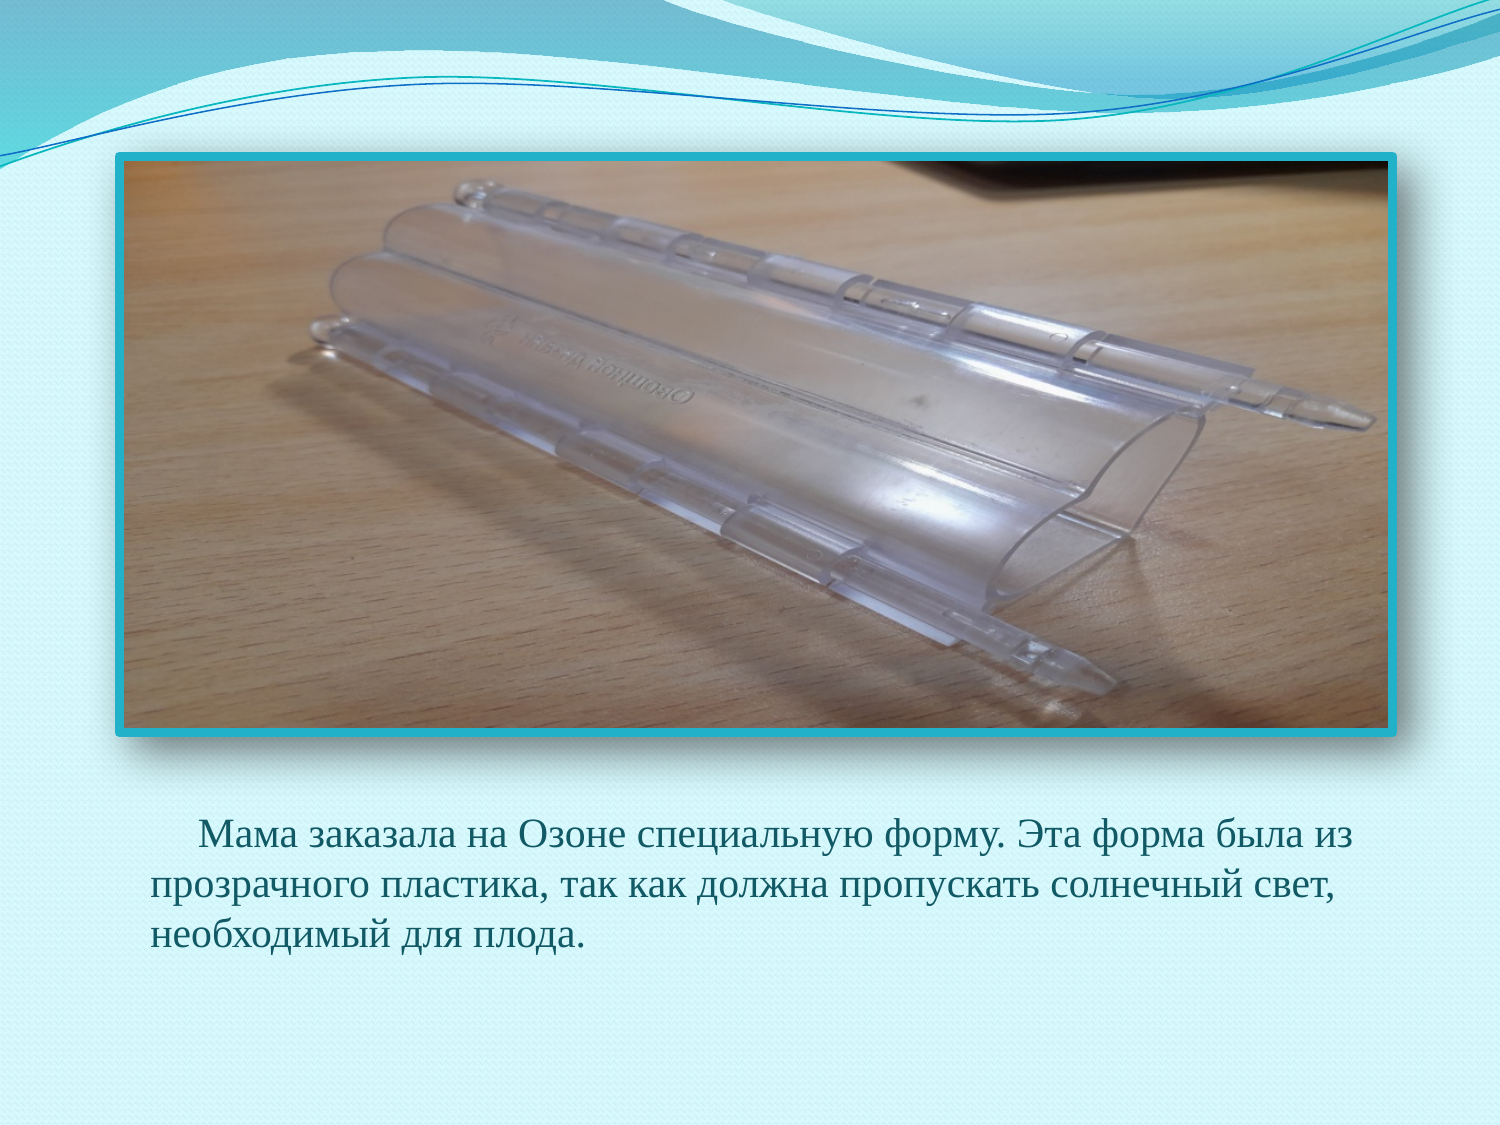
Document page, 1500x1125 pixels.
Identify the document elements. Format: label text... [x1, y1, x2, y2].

text_box Мама заказала на Озоне специальную форму. Эта форма была из прозрачного пластика, так как должна пропускать солнечный свет, необходимый для плода. [135, 798, 1412, 964]
picture [123, 160, 1389, 729]
text_box [151, 84, 1412, 134]
